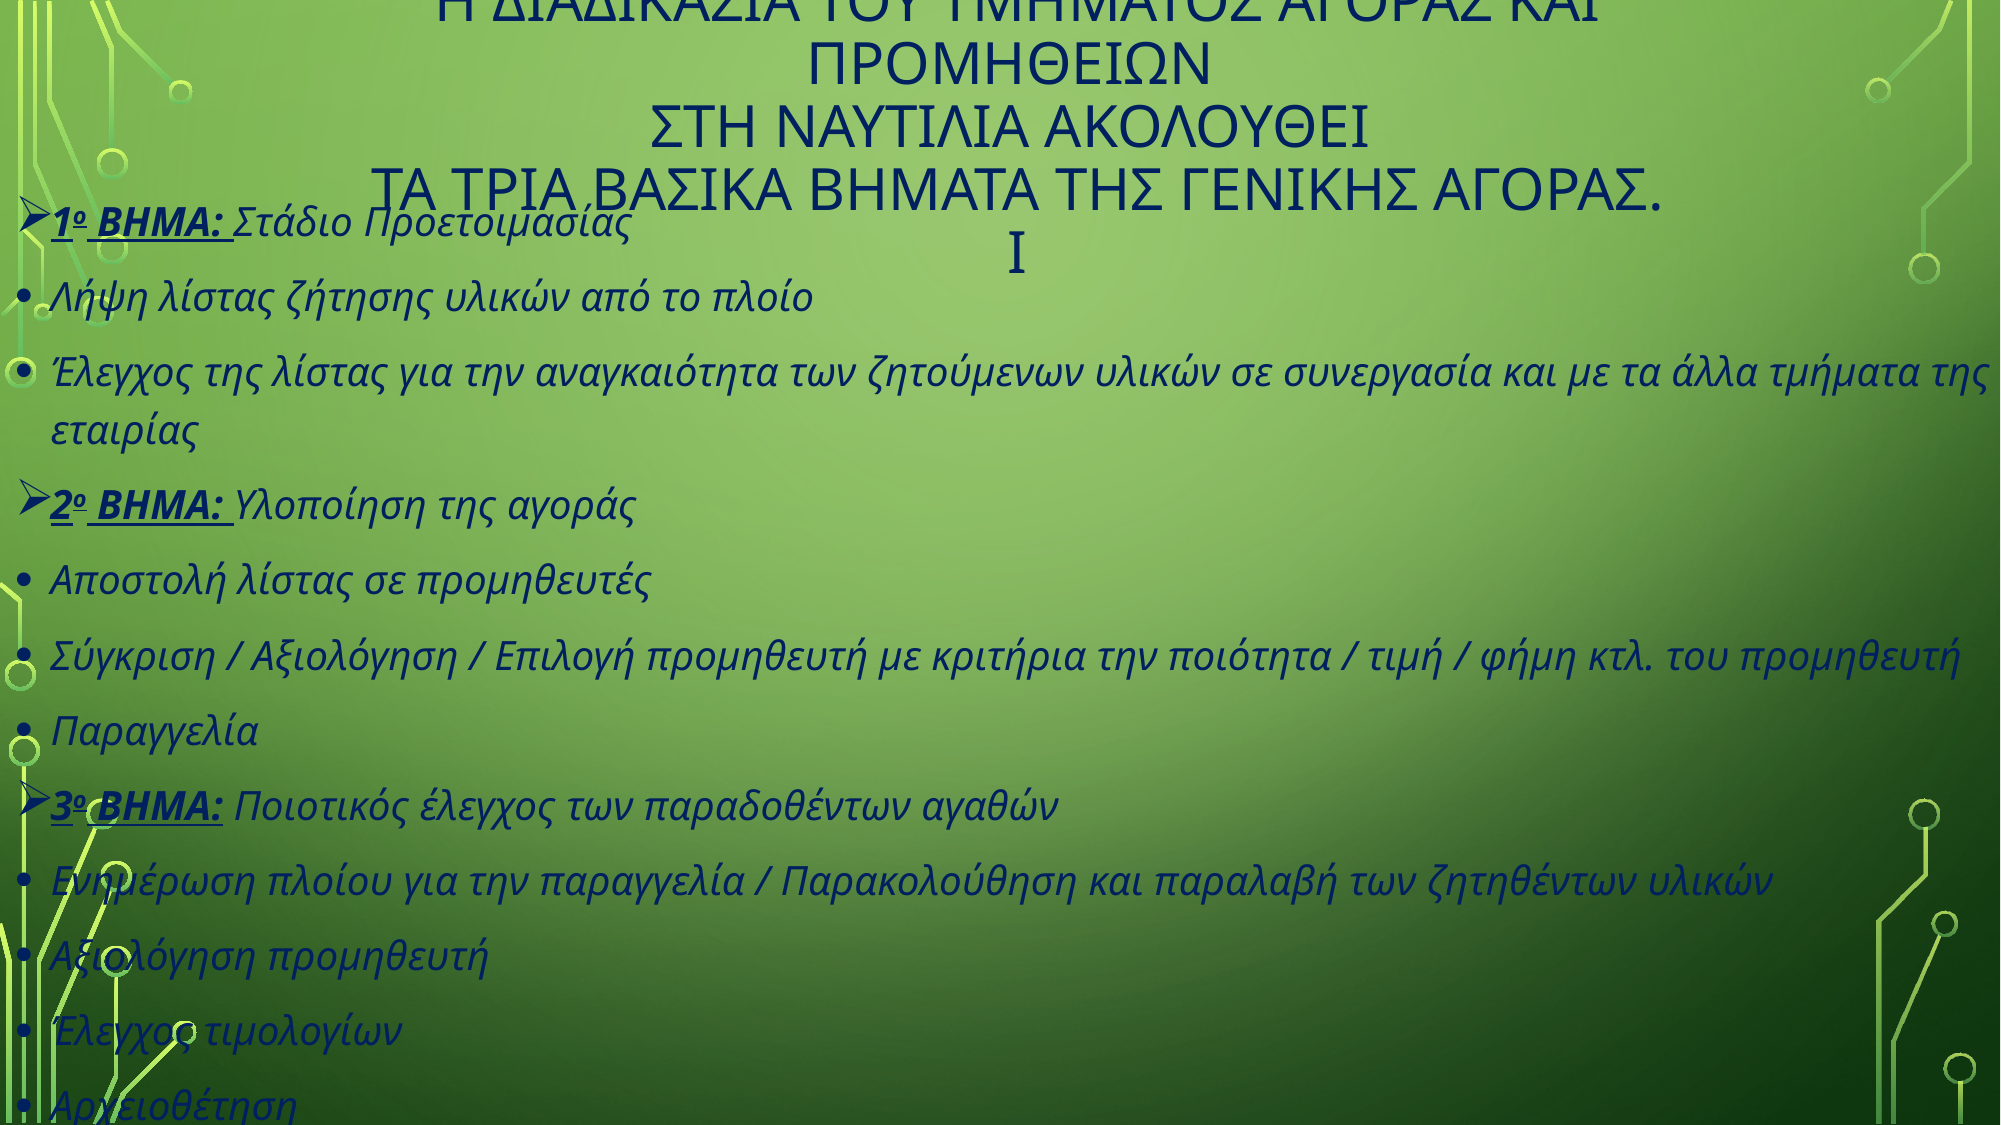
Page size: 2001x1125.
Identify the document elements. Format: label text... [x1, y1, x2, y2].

title Η διαδικασια του Τμηματος Αγορας και Προμηθειων στη Ναυτιλια ακολουθει τα τρια βασικα βηματα της γενικης αγορας. ι [259, 37, 1777, 178]
list 1ο ΒΗΜΑ: Στάδιο Προετοιμασίας Λήψη λίστας ζήτησης υλικών από το πλοίο Έλεγχος της λίστας για την αναγκαιότητα των ζητούμενων υλικών σε συνεργασία και με τα άλλα τμήματα της εταιρίας 2ο ΒΗΜΑ: Υλοποίηση της αγοράς Αποστολή λίστας σε προμηθευτές Σύγκριση / Αξιολόγηση / Επιλογή προμηθευτή με κριτήρια την ποιότητα / τιμή / φήμη κτλ. του προμηθευτή Παραγγελία 3ο ΒΗΜΑ: Ποιοτικός έλεγχος των παραδοθέντων αγαθών Ενημέρωση πλοίου για την παραγγελία / Παρακολούθηση και παραλαβή των ζητηθέντων υλικών Αξιολόγηση προμηθευτή Έλεγχος τιμολογίων Αρχειοθέτηση [0, 178, 2000, 1125]
